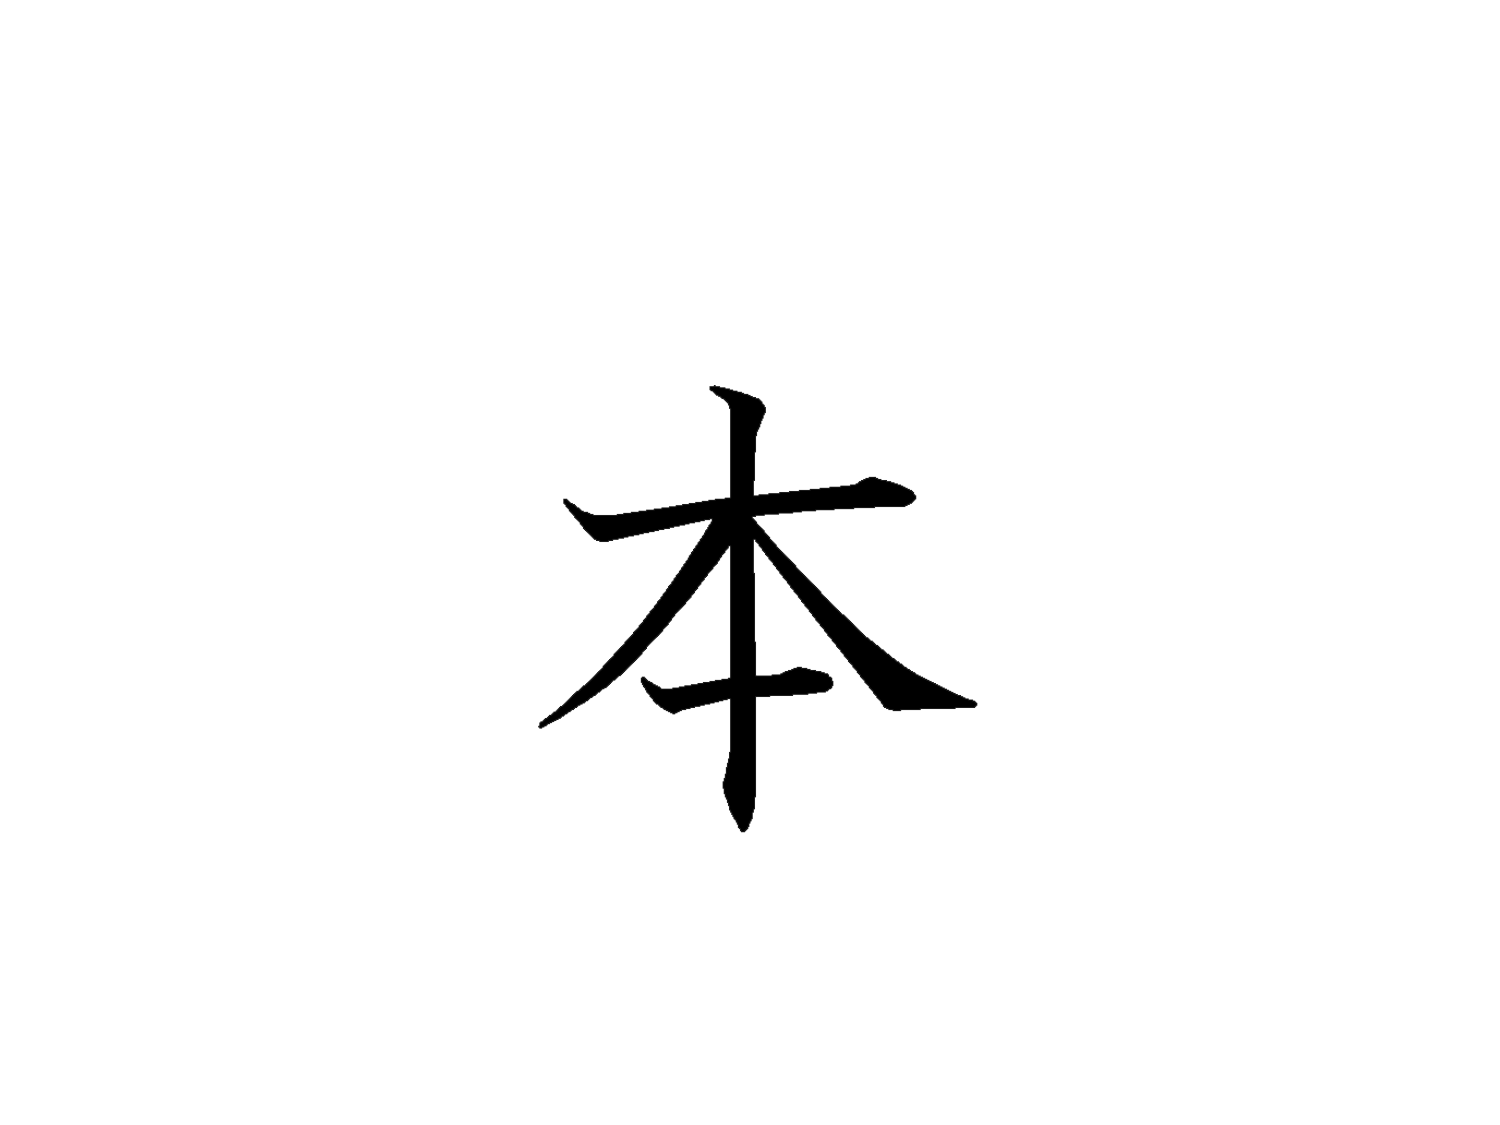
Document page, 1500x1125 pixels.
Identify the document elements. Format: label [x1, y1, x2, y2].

picture [537, 385, 982, 838]
